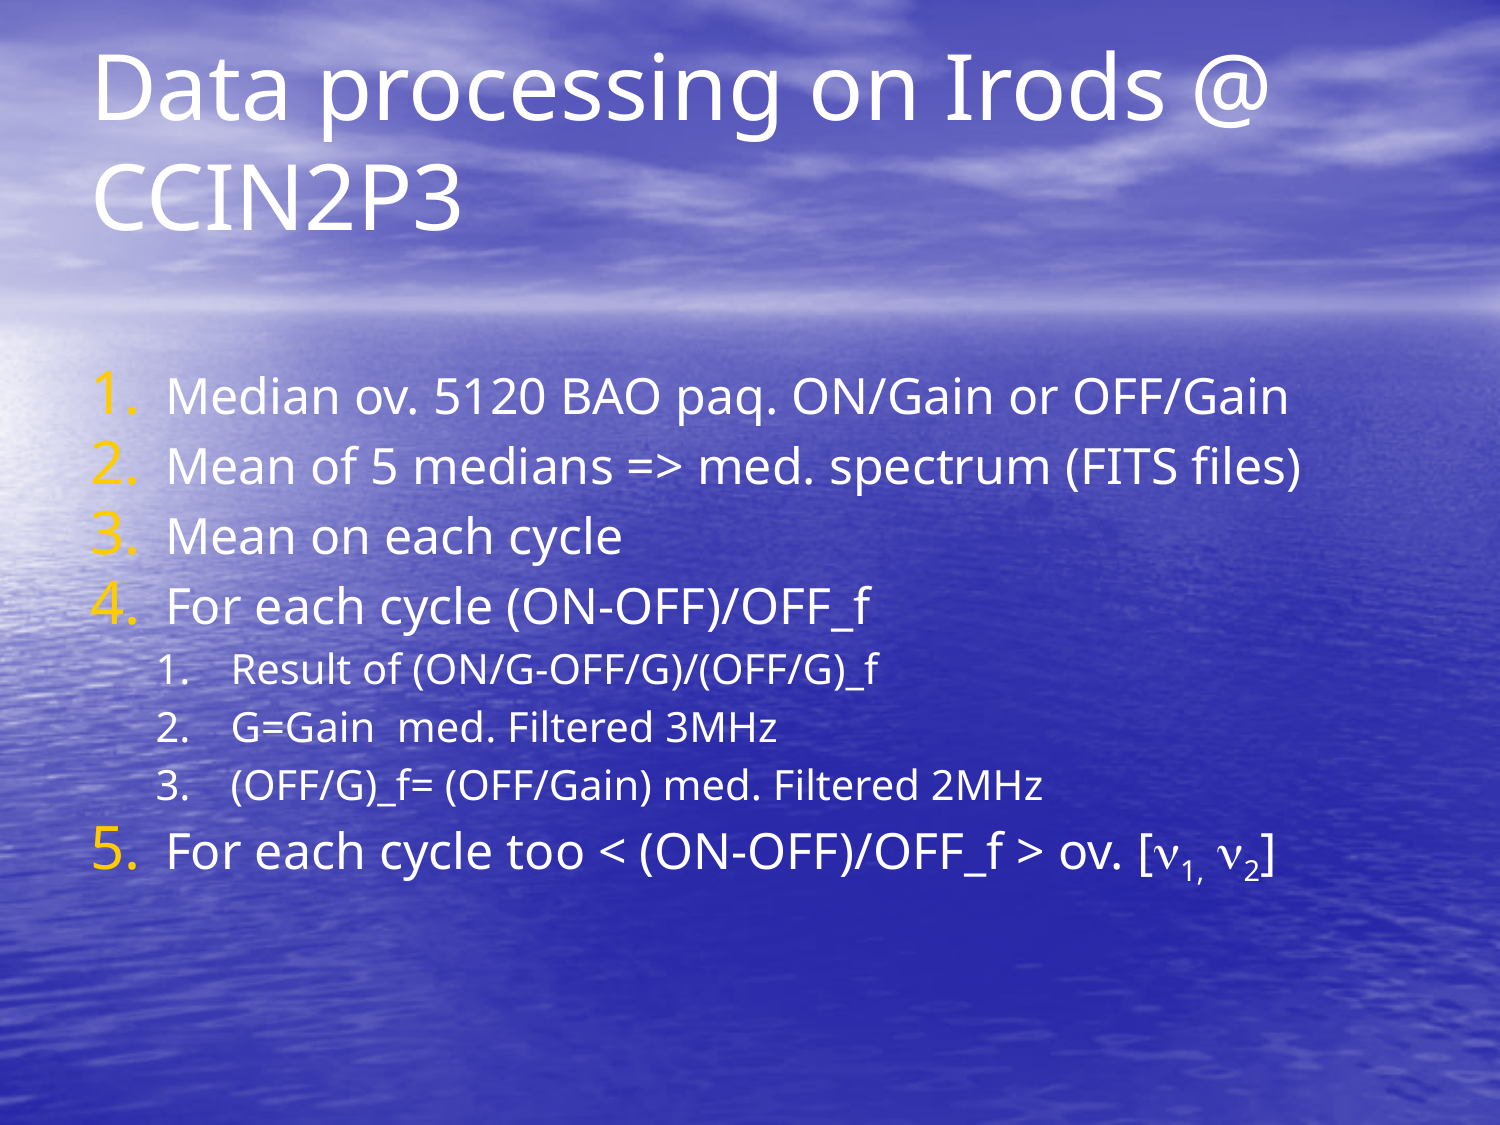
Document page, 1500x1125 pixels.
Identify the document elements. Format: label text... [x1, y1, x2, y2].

list Median ov. 5120 BAO paq. ON/Gain or OFF/Gain Mean of 5 medians => med. spectrum (FITS files) Mean on each cycle For each cycle (ON-OFF)/OFF_f Result of (ON/G-OFF/G)/(OFF/G)_f G=Gain med. Filtered 3MHz (OFF/G)_f= (OFF/Gain) med. Filtered 2MHz For each cycle too < (ON-OFF)/OFF_f > ov. [1, 2] [74, 356, 1448, 1006]
title Data processing on Irods @ CCIN2P3 [74, 44, 1426, 233]
